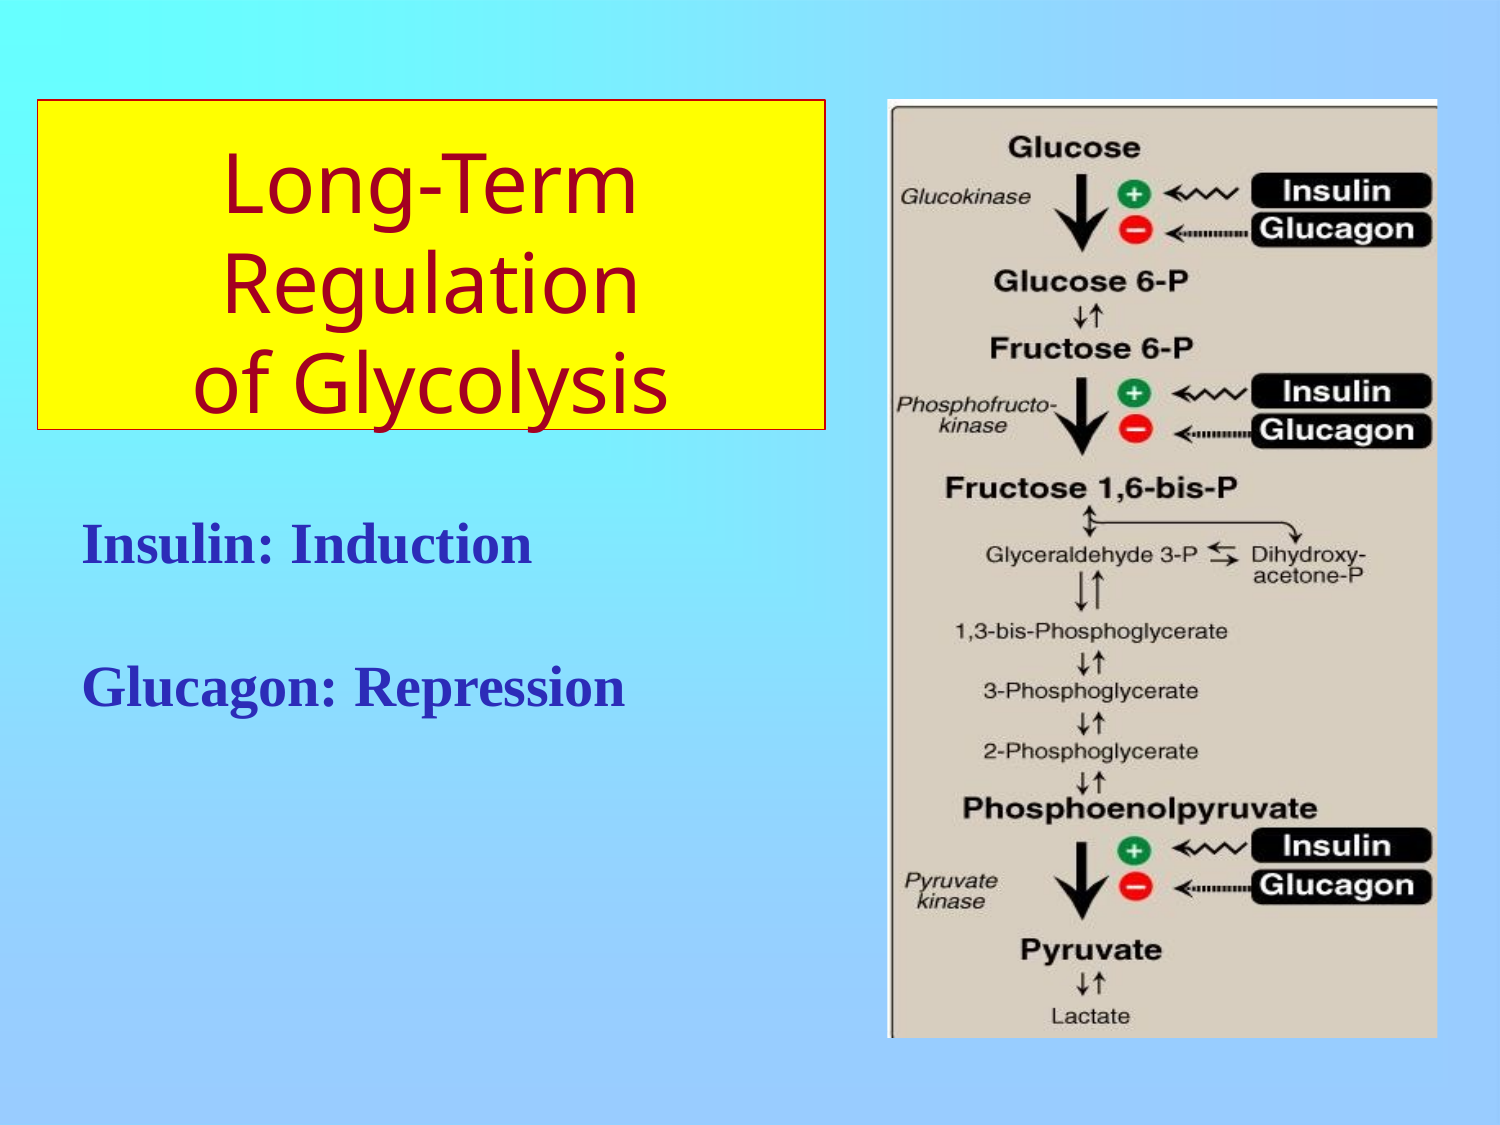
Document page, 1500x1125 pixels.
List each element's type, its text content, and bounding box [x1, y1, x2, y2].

picture [0, 0, 1500, 1125]
text_box Insulin: Induction Glucagon: Repression [79, 505, 632, 719]
text_box Long-Term Regulation of Glycolysis [37, 99, 825, 430]
text_box [887, 99, 1438, 1038]
